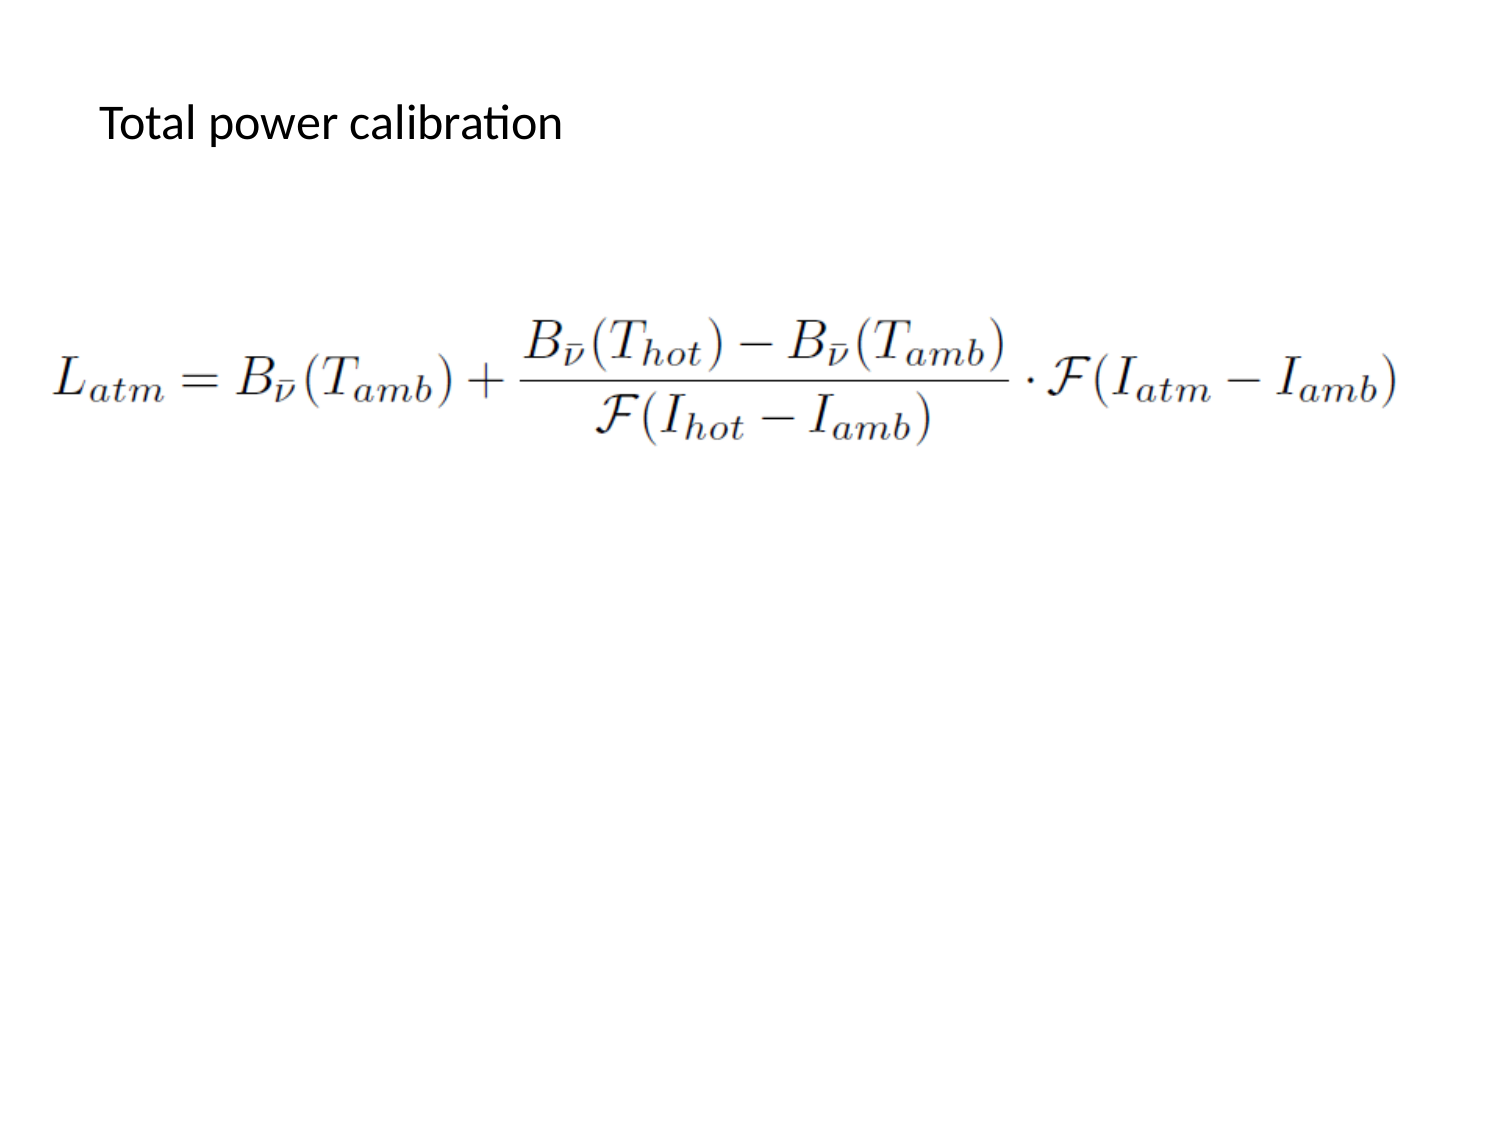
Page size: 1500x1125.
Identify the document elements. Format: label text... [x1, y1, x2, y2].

picture [9, 292, 1500, 470]
text_box Total power calibration [84, 81, 580, 157]
